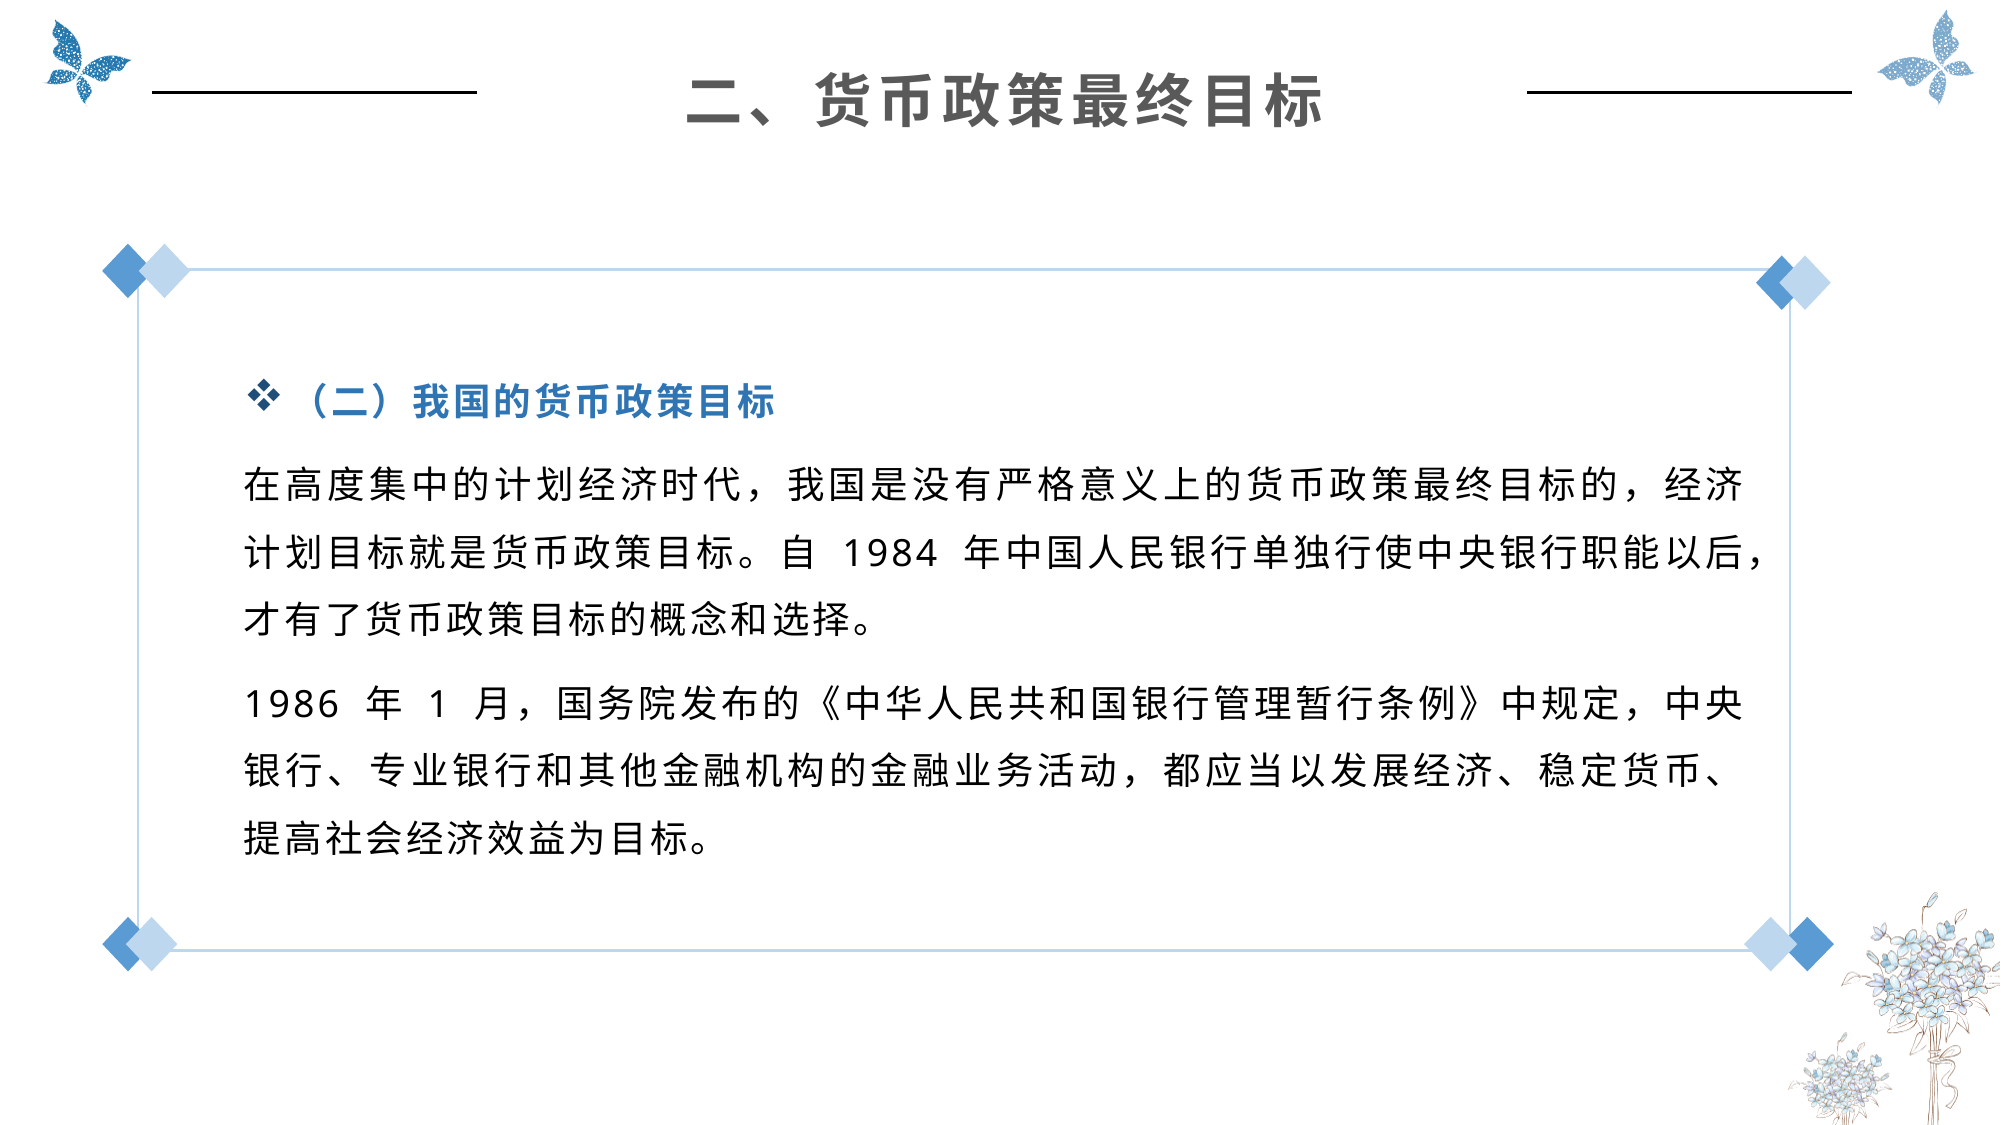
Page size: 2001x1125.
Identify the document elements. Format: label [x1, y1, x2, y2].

text_box [151, 55, 1852, 142]
text_box [102, 243, 1834, 972]
picture [1788, 892, 2000, 1125]
